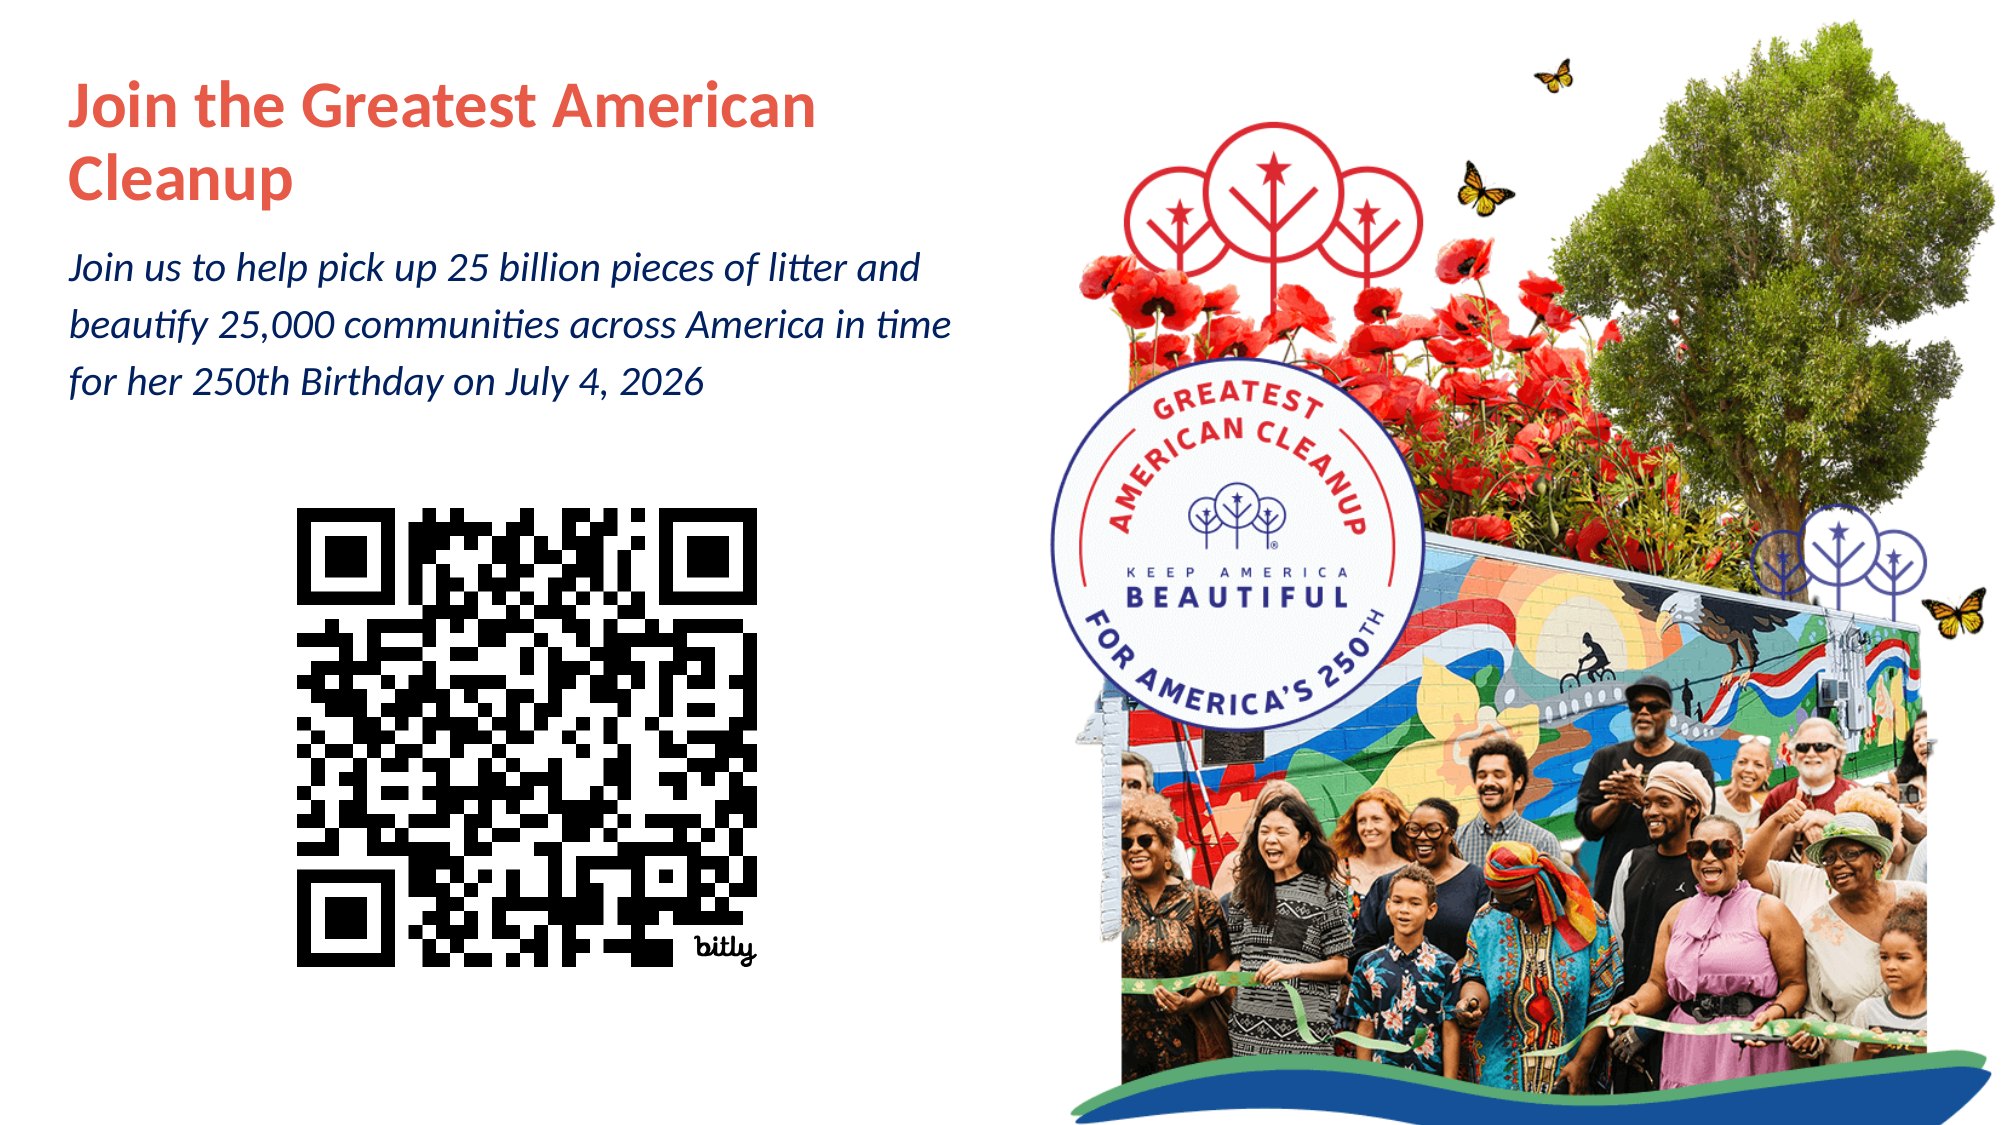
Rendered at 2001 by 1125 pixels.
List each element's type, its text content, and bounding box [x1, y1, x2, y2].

title Join the Greatest American Cleanup [53, 62, 1000, 225]
picture [241, 451, 812, 1022]
picture [1032, 0, 2000, 1125]
text_box Join us to help pick up 25 billion pieces of litter and beautify 25,000 communities across America in time for her 250th Birthday on July 4, 2026 [53, 225, 1000, 432]
